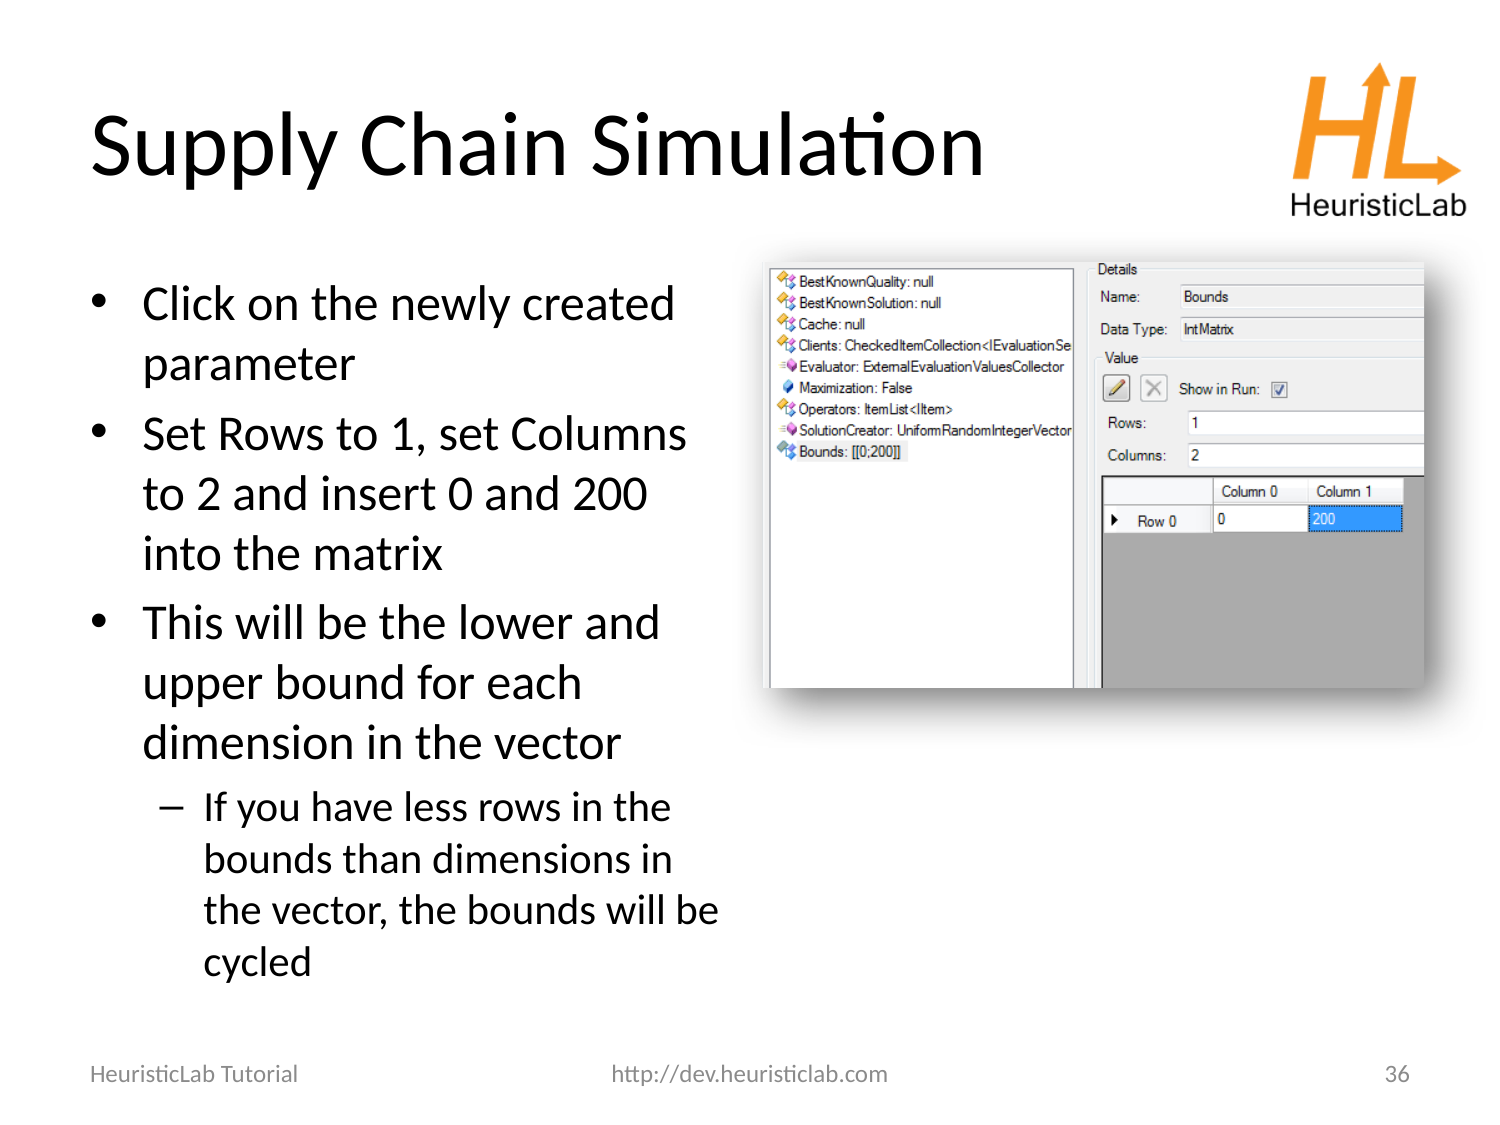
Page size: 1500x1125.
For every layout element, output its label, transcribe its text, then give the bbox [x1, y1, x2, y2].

slide_number HeuristicLab Tutorial [75, 1042, 425, 1103]
picture [762, 262, 1425, 688]
footer http://dev.heuristiclab.com [512, 1042, 988, 1103]
picture [1281, 27, 1474, 244]
slide_number 36 [1074, 1042, 1425, 1103]
title Supply Chain Simulation [75, 45, 1282, 233]
list Click on the newly created parameter Set Rows to 1, set Columns to 2 and insert 0 and 200 into the matrix This will be the lower and upper bound for each dimension in the vector If you have less rows in the bounds than dimensions in the vector, the bounds will be cycled [75, 262, 738, 1005]
